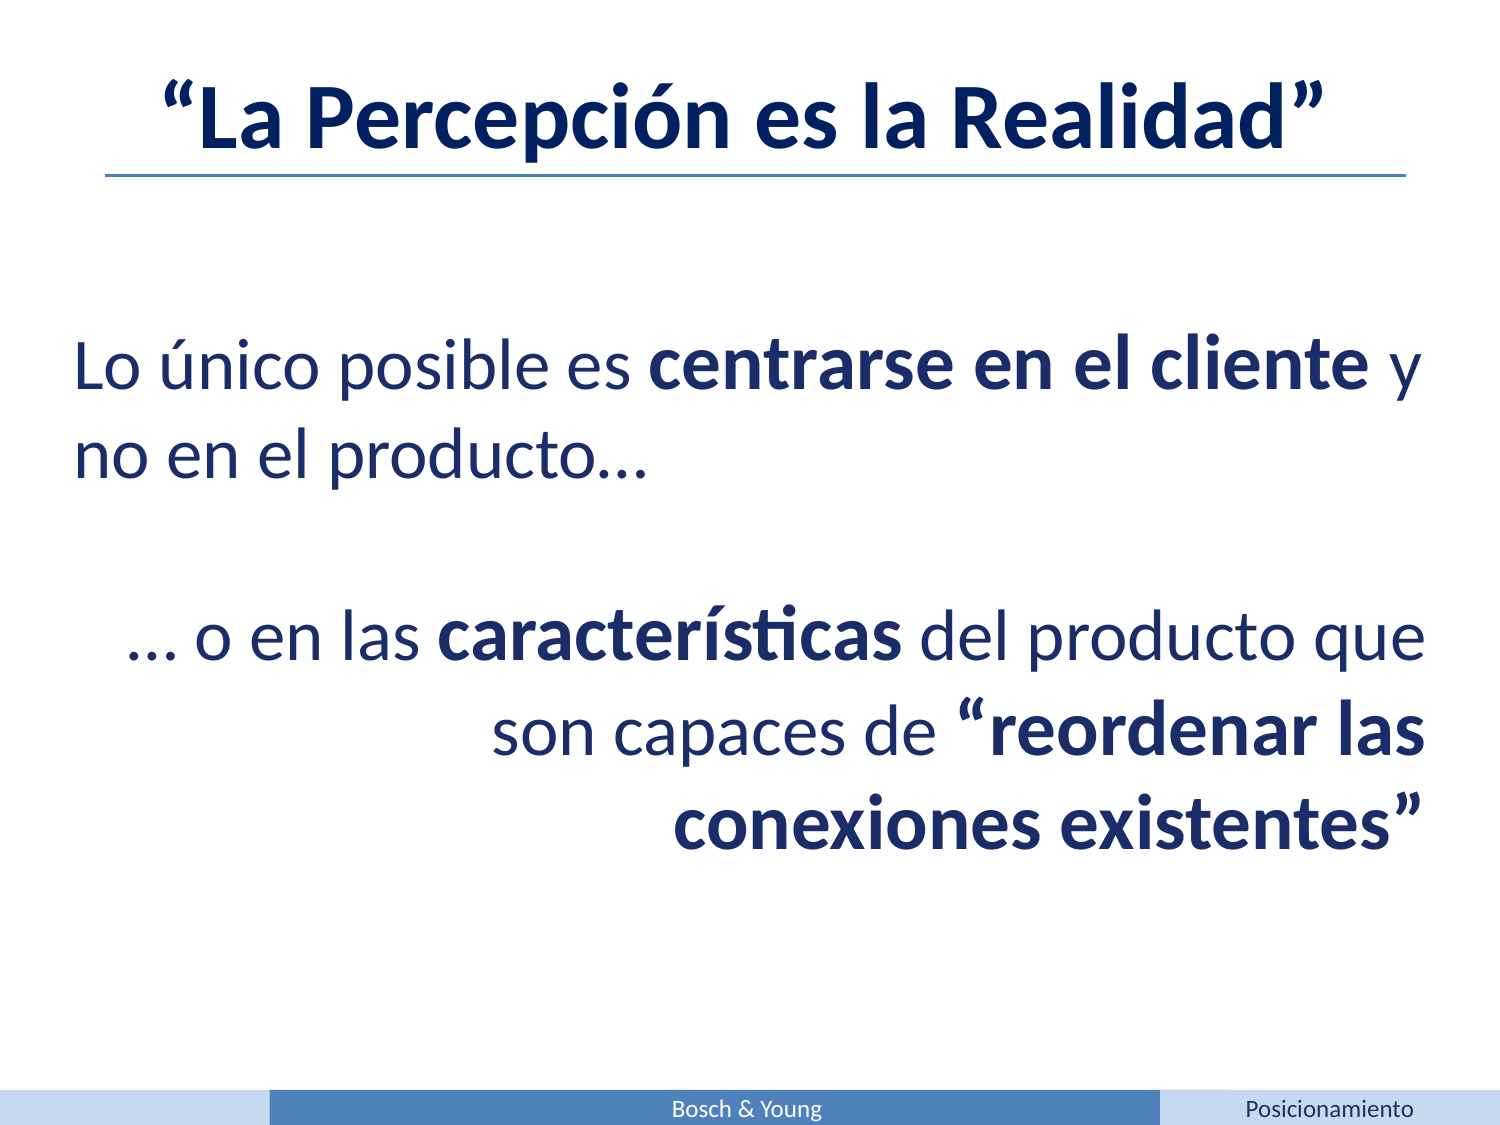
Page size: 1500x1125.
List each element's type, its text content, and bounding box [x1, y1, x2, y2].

text_box Bosch & Young [272, 1088, 1158, 1125]
text_box Lo único posible es centrarse en el cliente y no en el producto… … o en las características del producto que son capaces de “reordenar las conexiones existentes” [58, 303, 1442, 874]
text_box “La Percepción es la Realidad” [58, 46, 1430, 175]
text_box Posicionamiento [1158, 1088, 1500, 1125]
text_box [0, 1088, 272, 1125]
